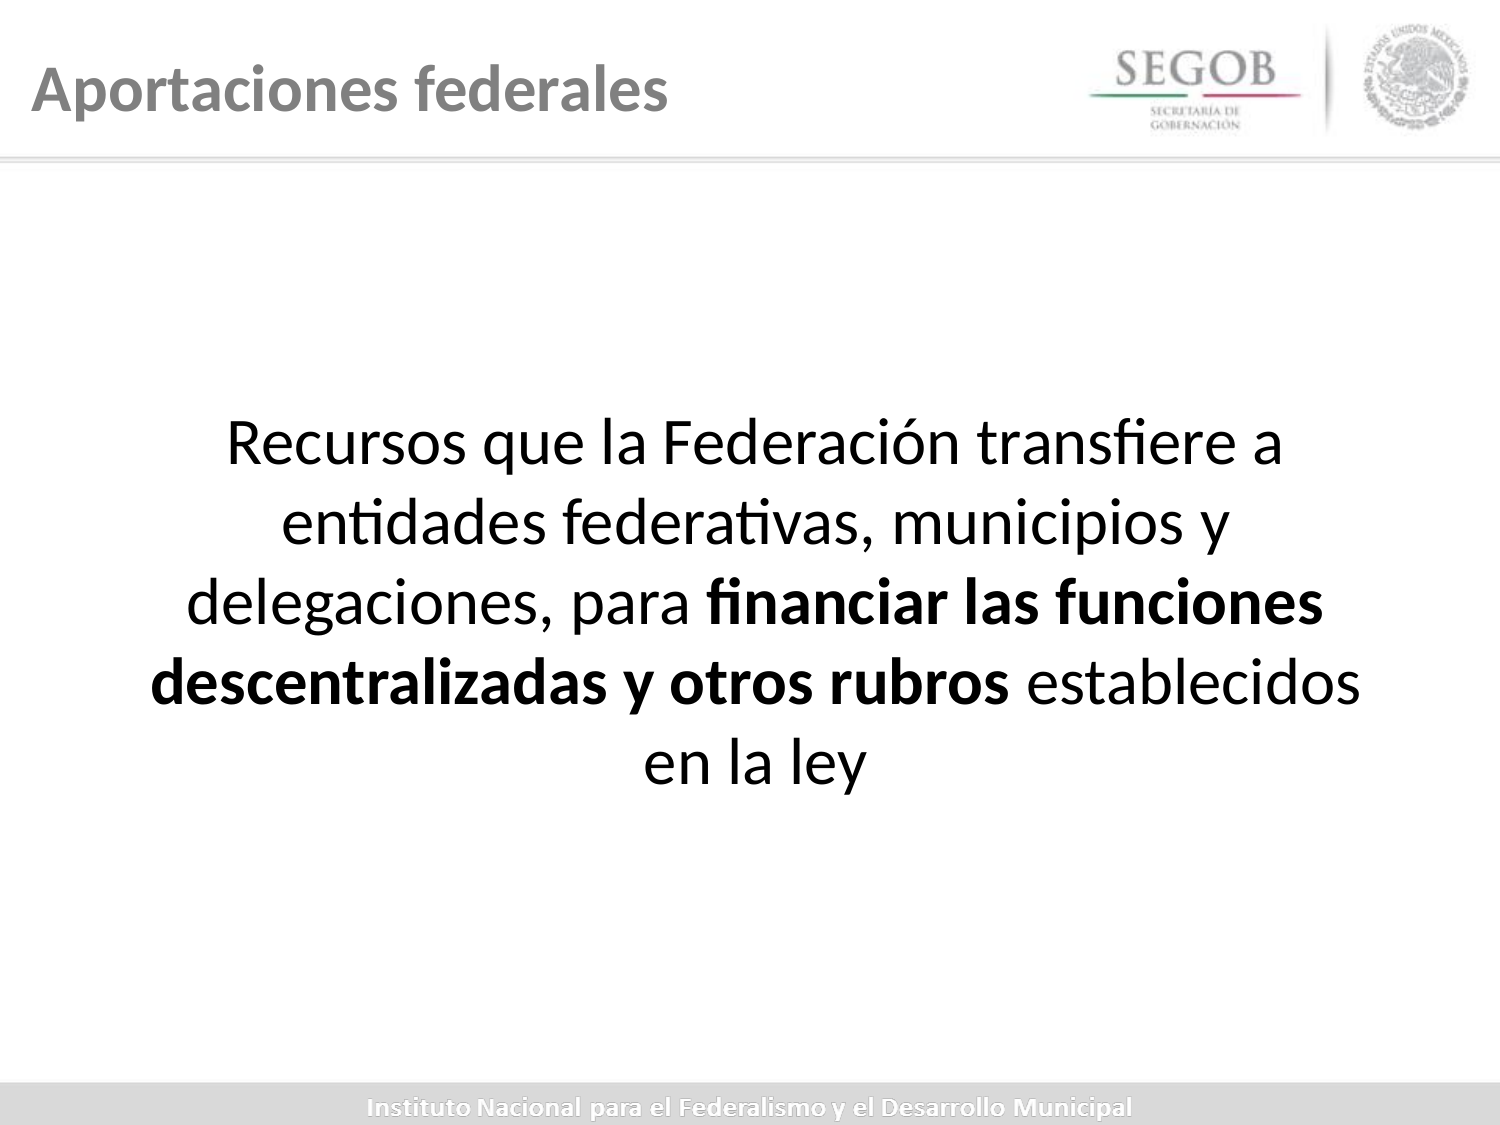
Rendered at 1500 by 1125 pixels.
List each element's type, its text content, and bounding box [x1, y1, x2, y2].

picture [0, 0, 1500, 1125]
text_box Aportaciones federales [16, 52, 1069, 132]
list Recursos que la Federación transfiere a entidades federativas, municipios y delegaciones, para financiar las funciones descentralizadas y otros rubros establecidos en la ley [100, 338, 1412, 858]
